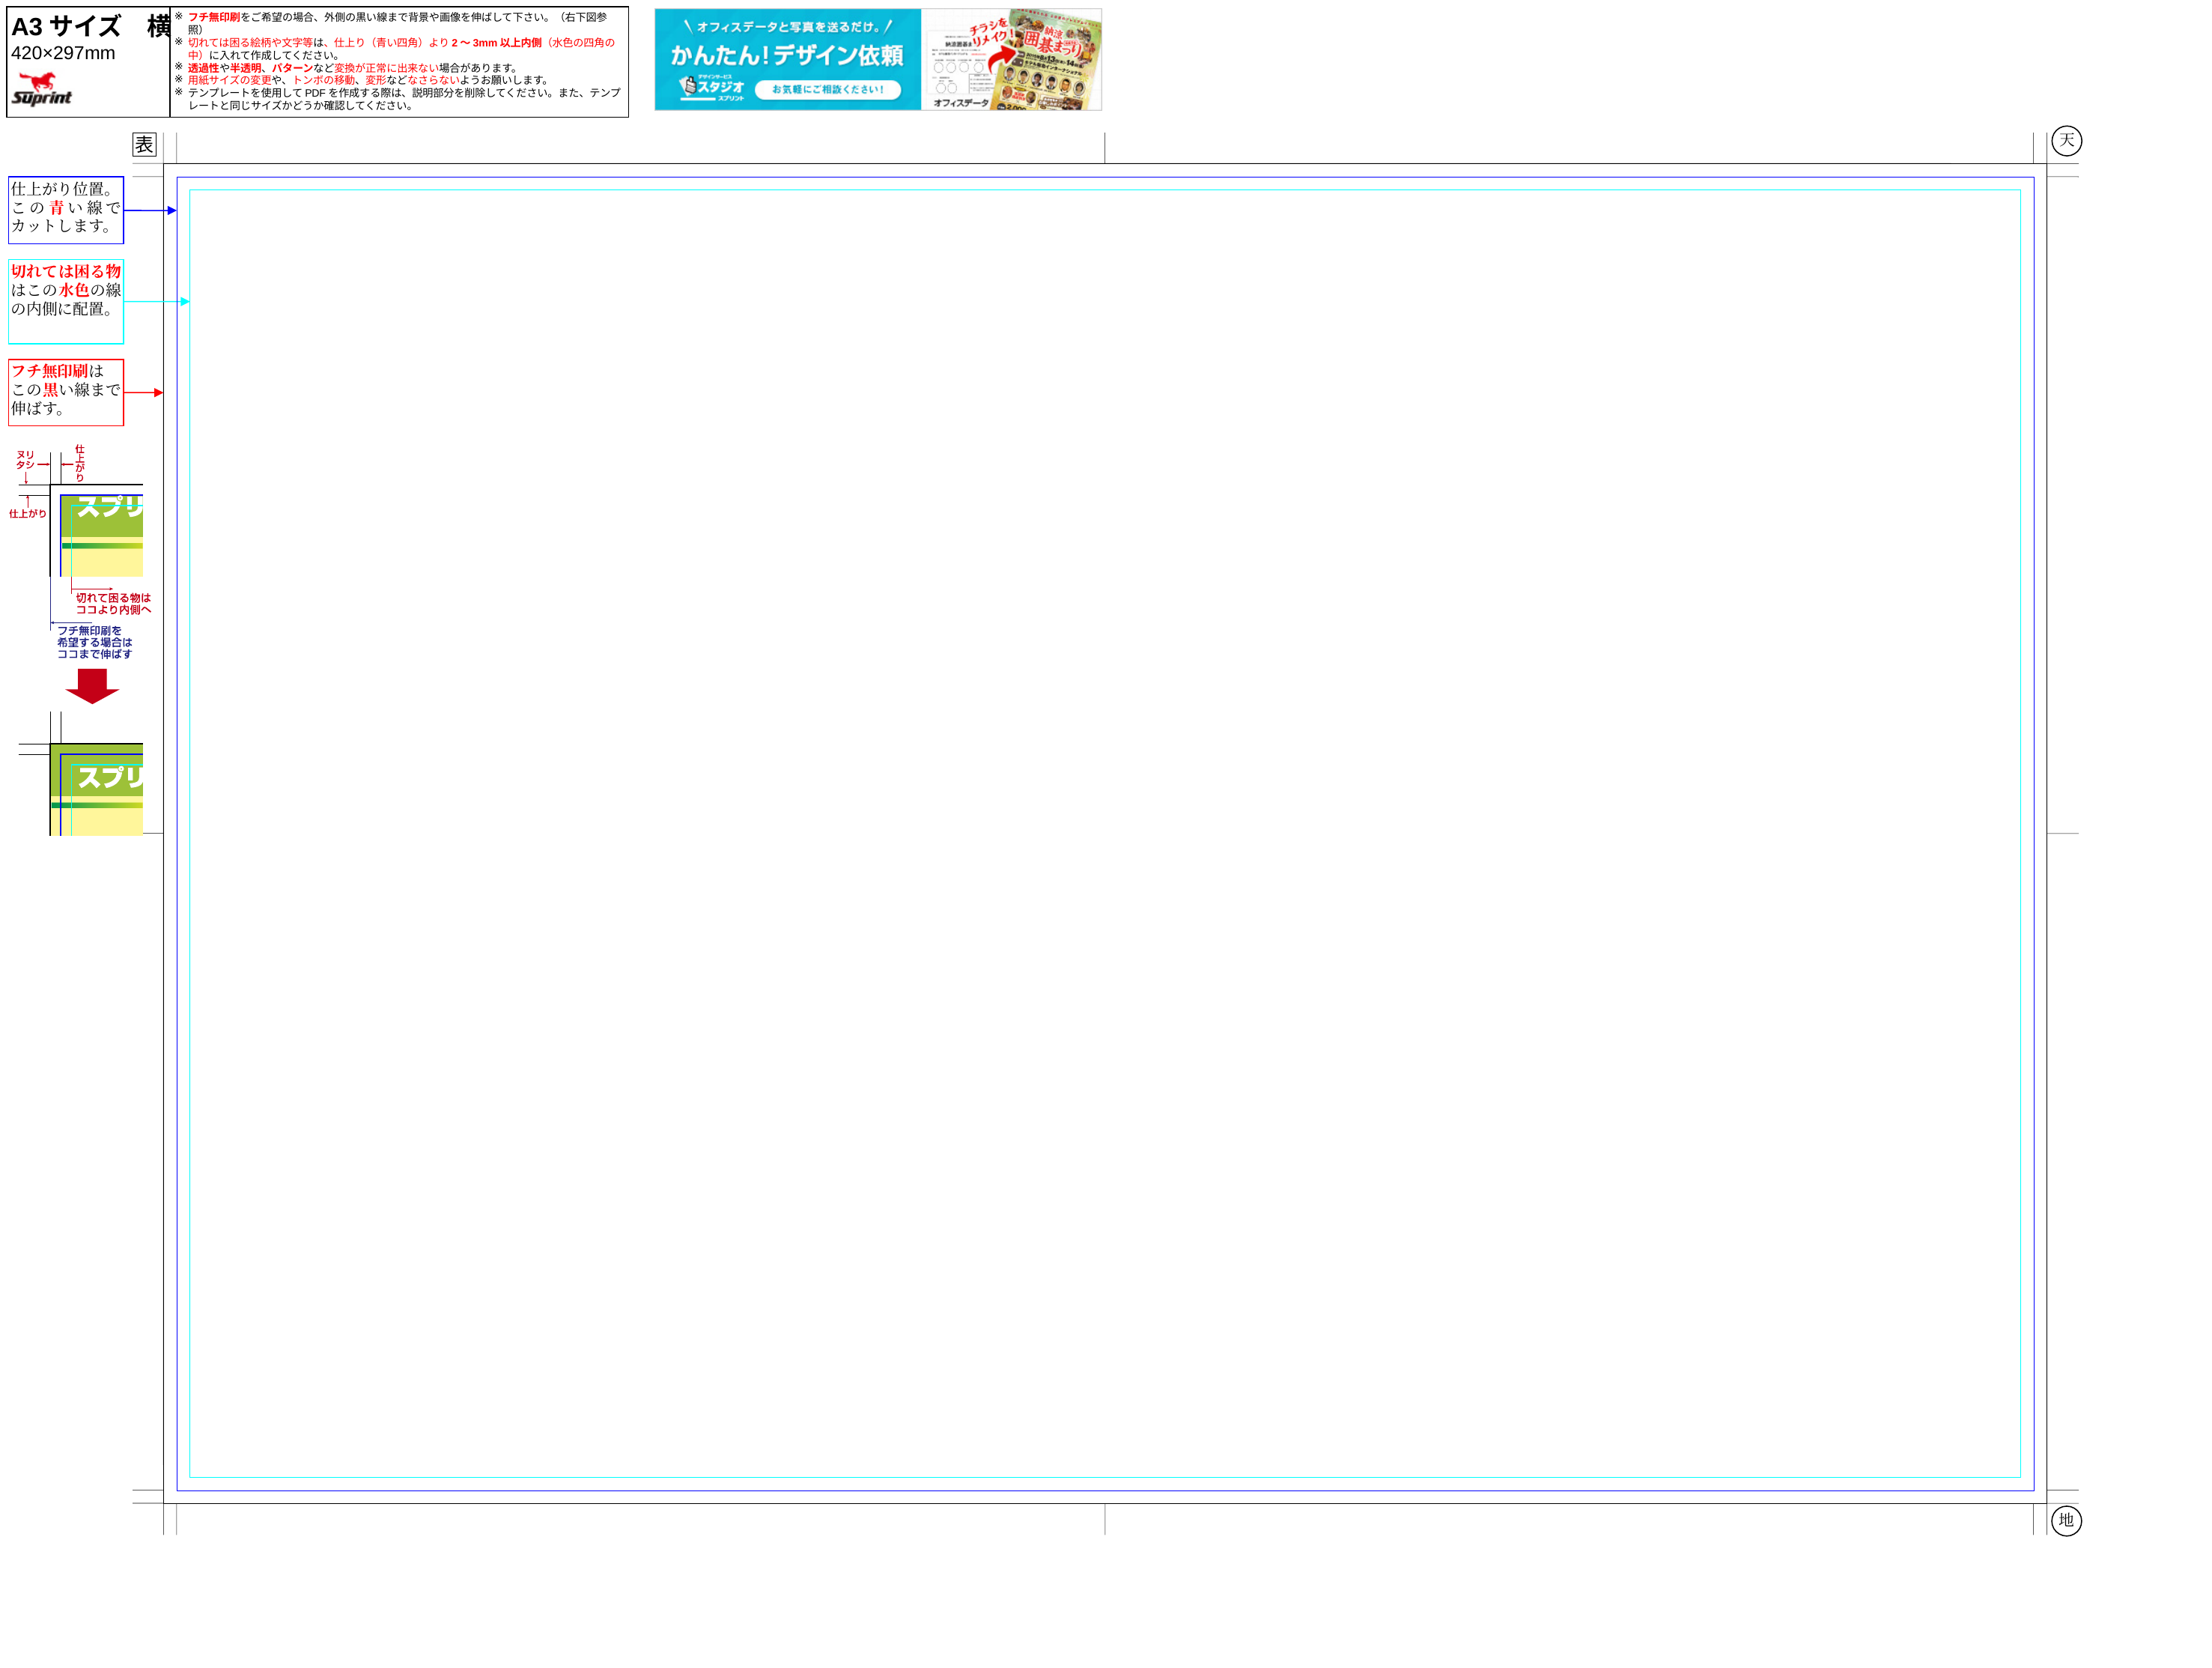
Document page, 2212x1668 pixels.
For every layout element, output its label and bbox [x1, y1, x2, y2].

picture [8, 68, 76, 111]
picture [654, 8, 1102, 111]
